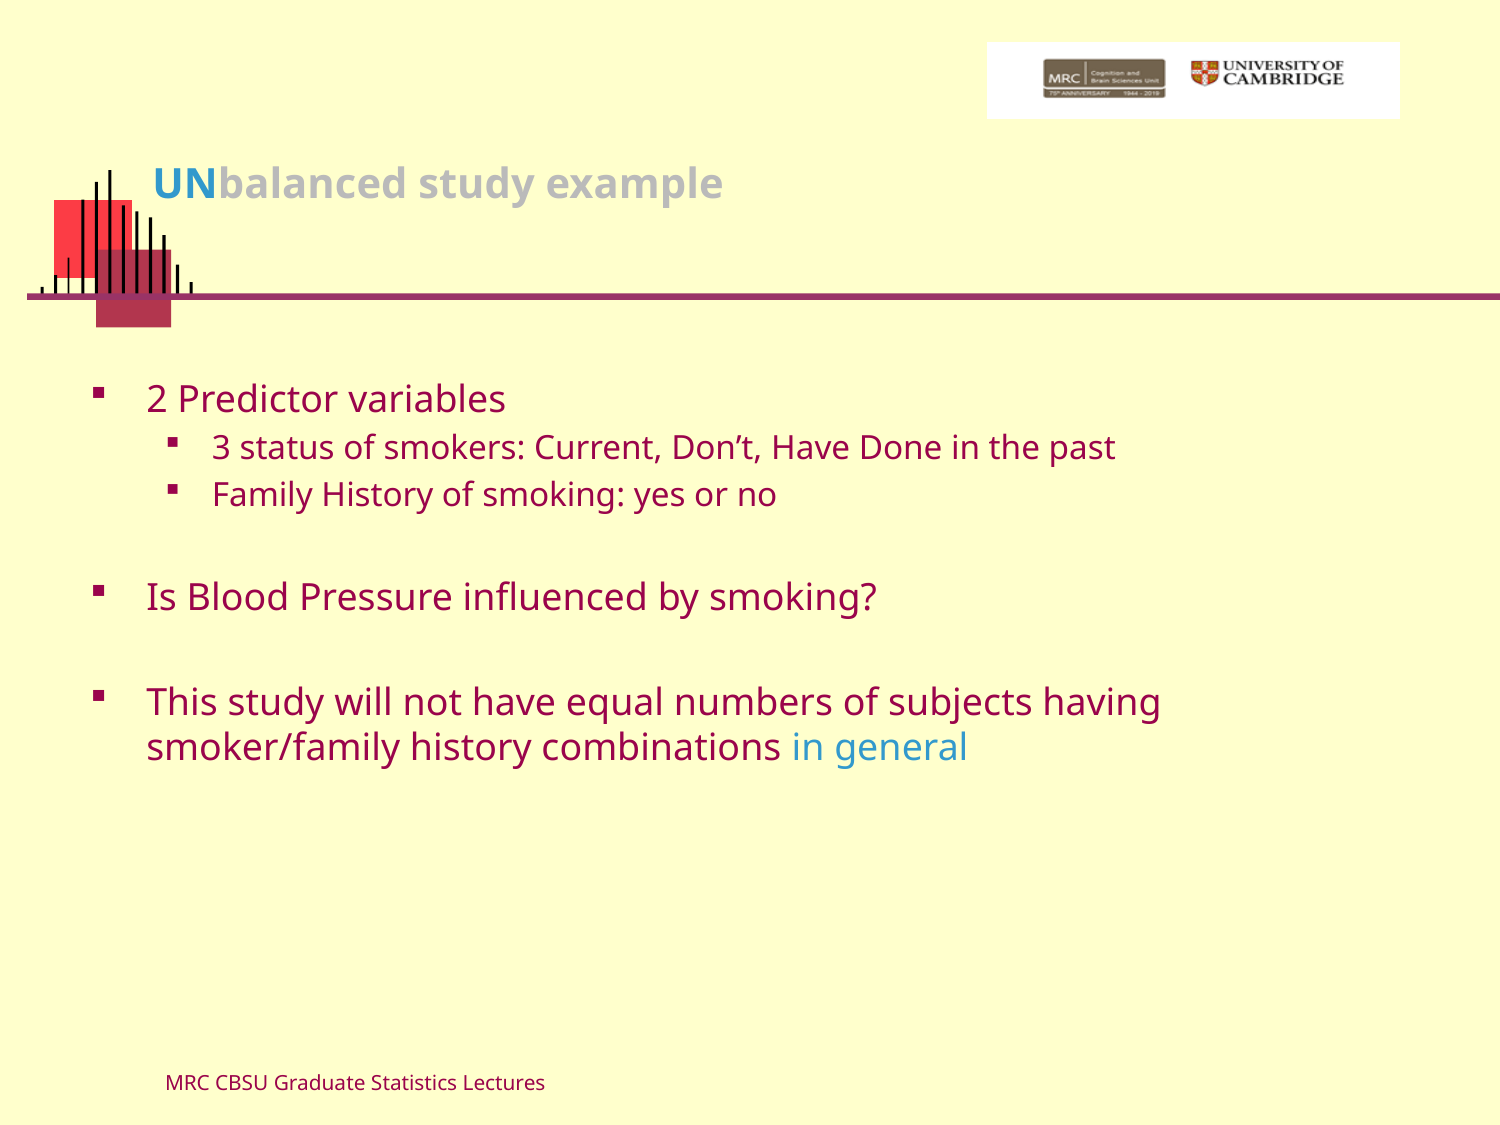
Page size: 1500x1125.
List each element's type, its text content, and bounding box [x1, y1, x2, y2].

picture [987, 42, 1400, 119]
footer MRC CBSU Graduate Statistics Lectures [149, 1062, 988, 1101]
title UNbalanced study example [137, 137, 988, 233]
list 2 Predictor variables 3 status of smokers: Current, Don’t, Have Done in the past Family History of smoking: yes or no Is Blood Pressure influenced by smoking? This study will not have equal numbers of subjects having smoker/family history combinations in general [75, 262, 1425, 1038]
